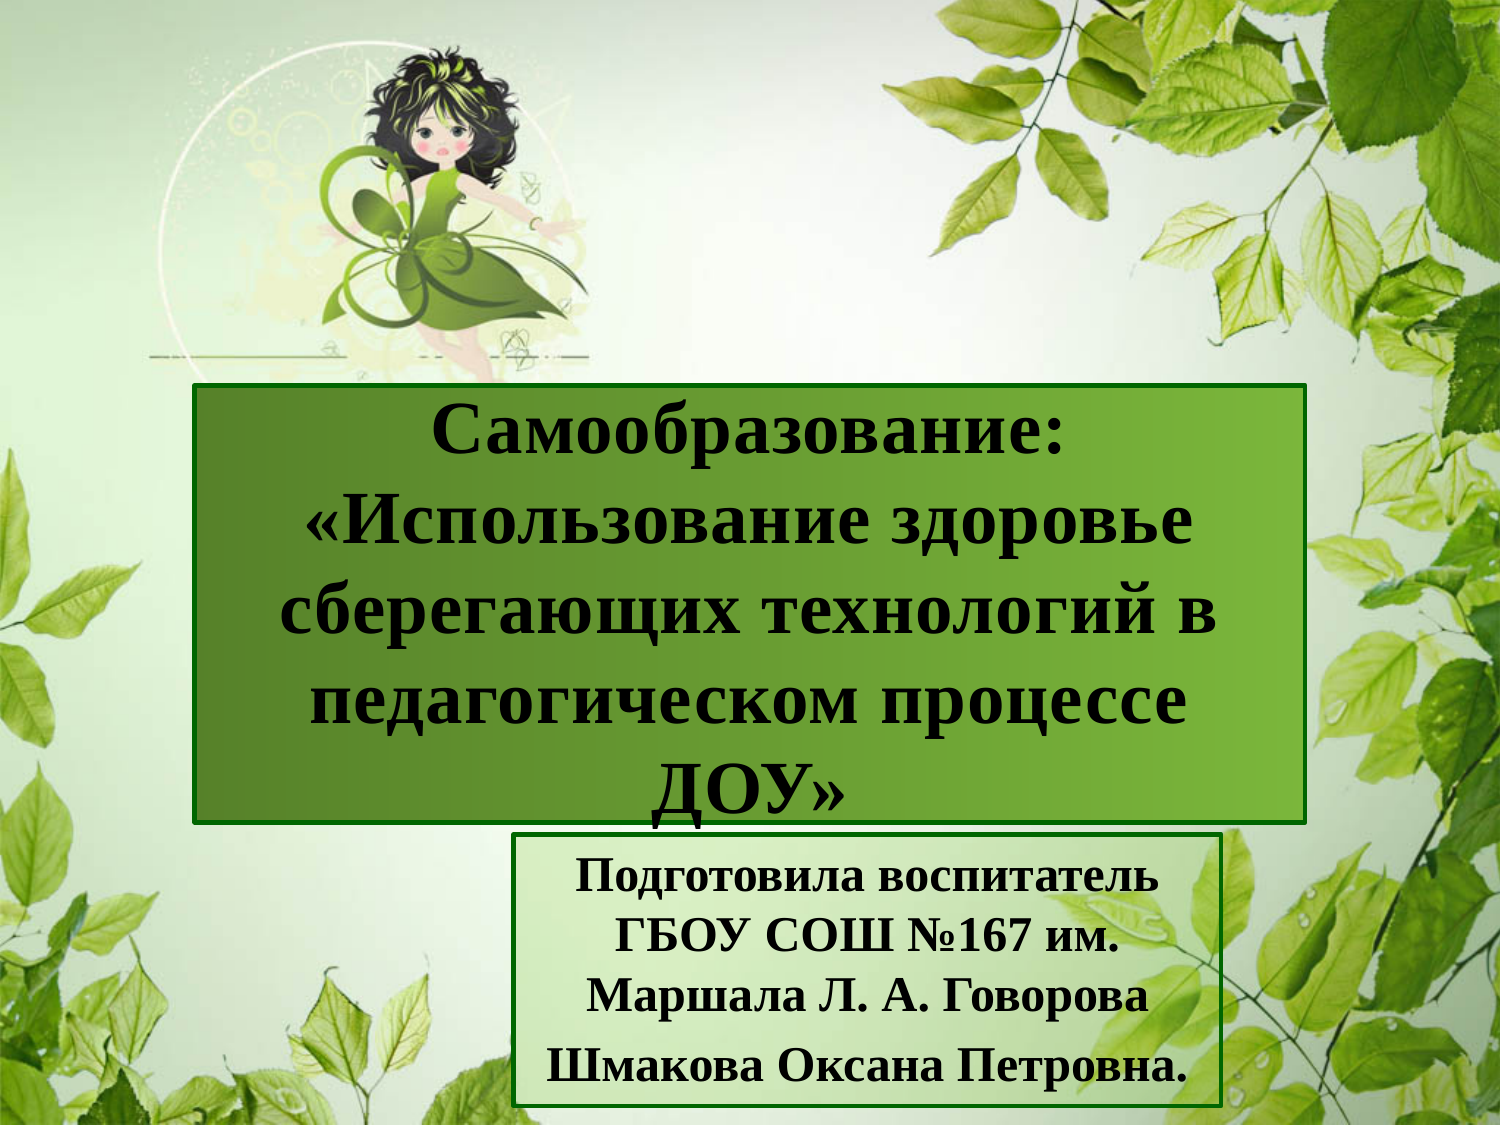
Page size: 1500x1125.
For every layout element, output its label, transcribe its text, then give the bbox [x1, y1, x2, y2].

subtitle Подготовила воспитатель ГБОУ СОШ №167 им. Маршала Л. А. Говорова Шмакова Оксана Петровна. [513, 833, 1222, 1107]
picture [0, 0, 1500, 1125]
title Самообразование: «Использование здоровье сберегающих технологий в педагогическом процессе ДОУ» [194, 384, 1306, 823]
